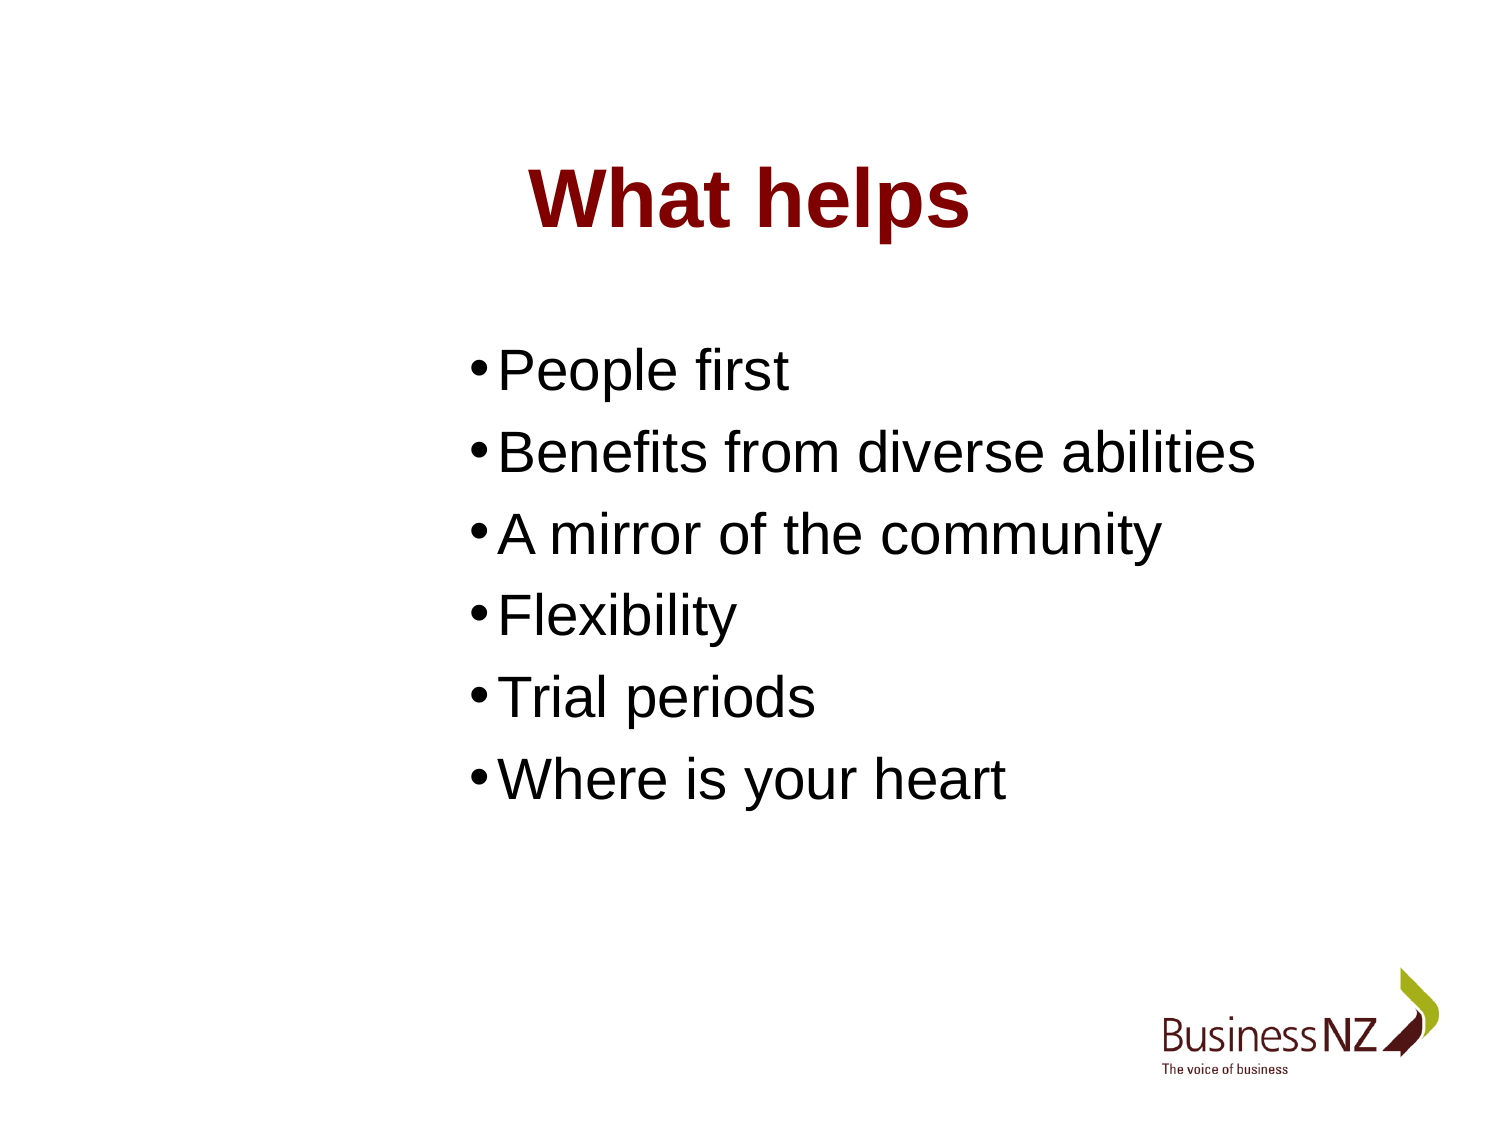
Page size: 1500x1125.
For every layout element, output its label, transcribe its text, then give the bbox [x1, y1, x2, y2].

list People first Benefits from diverse abilities A mirror of the community Flexibility Trial periods Where is your heart [454, 324, 1388, 963]
title What helps [112, 99, 1388, 288]
picture [1162, 967, 1439, 1074]
